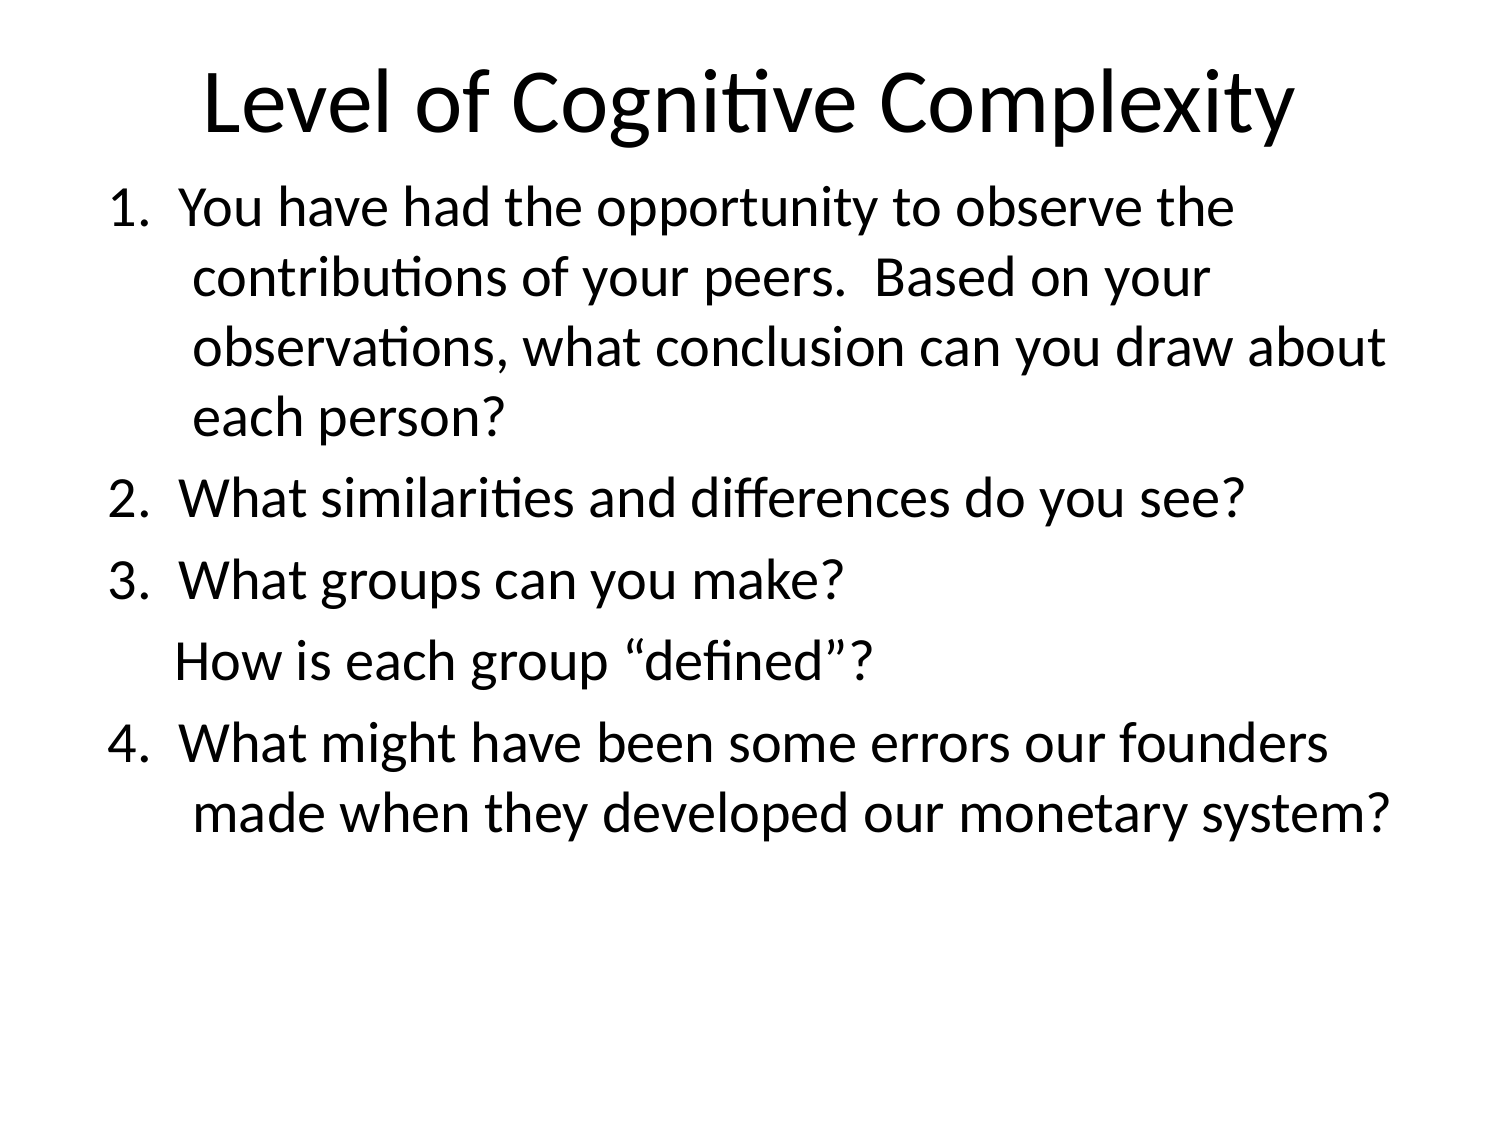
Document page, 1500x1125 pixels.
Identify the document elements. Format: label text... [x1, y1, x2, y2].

title Level of Cognitive Complexity [0, 30, 1500, 161]
list 1. You have had the opportunity to observe the contributions of your peers. Based on your observations, what conclusion can you draw about each person? 2. What similarities and differences do you see? 3. What groups can you make? How is each group “defined”? 4. What might have been some errors our founders made when they developed our monetary system? [75, 161, 1471, 1094]
